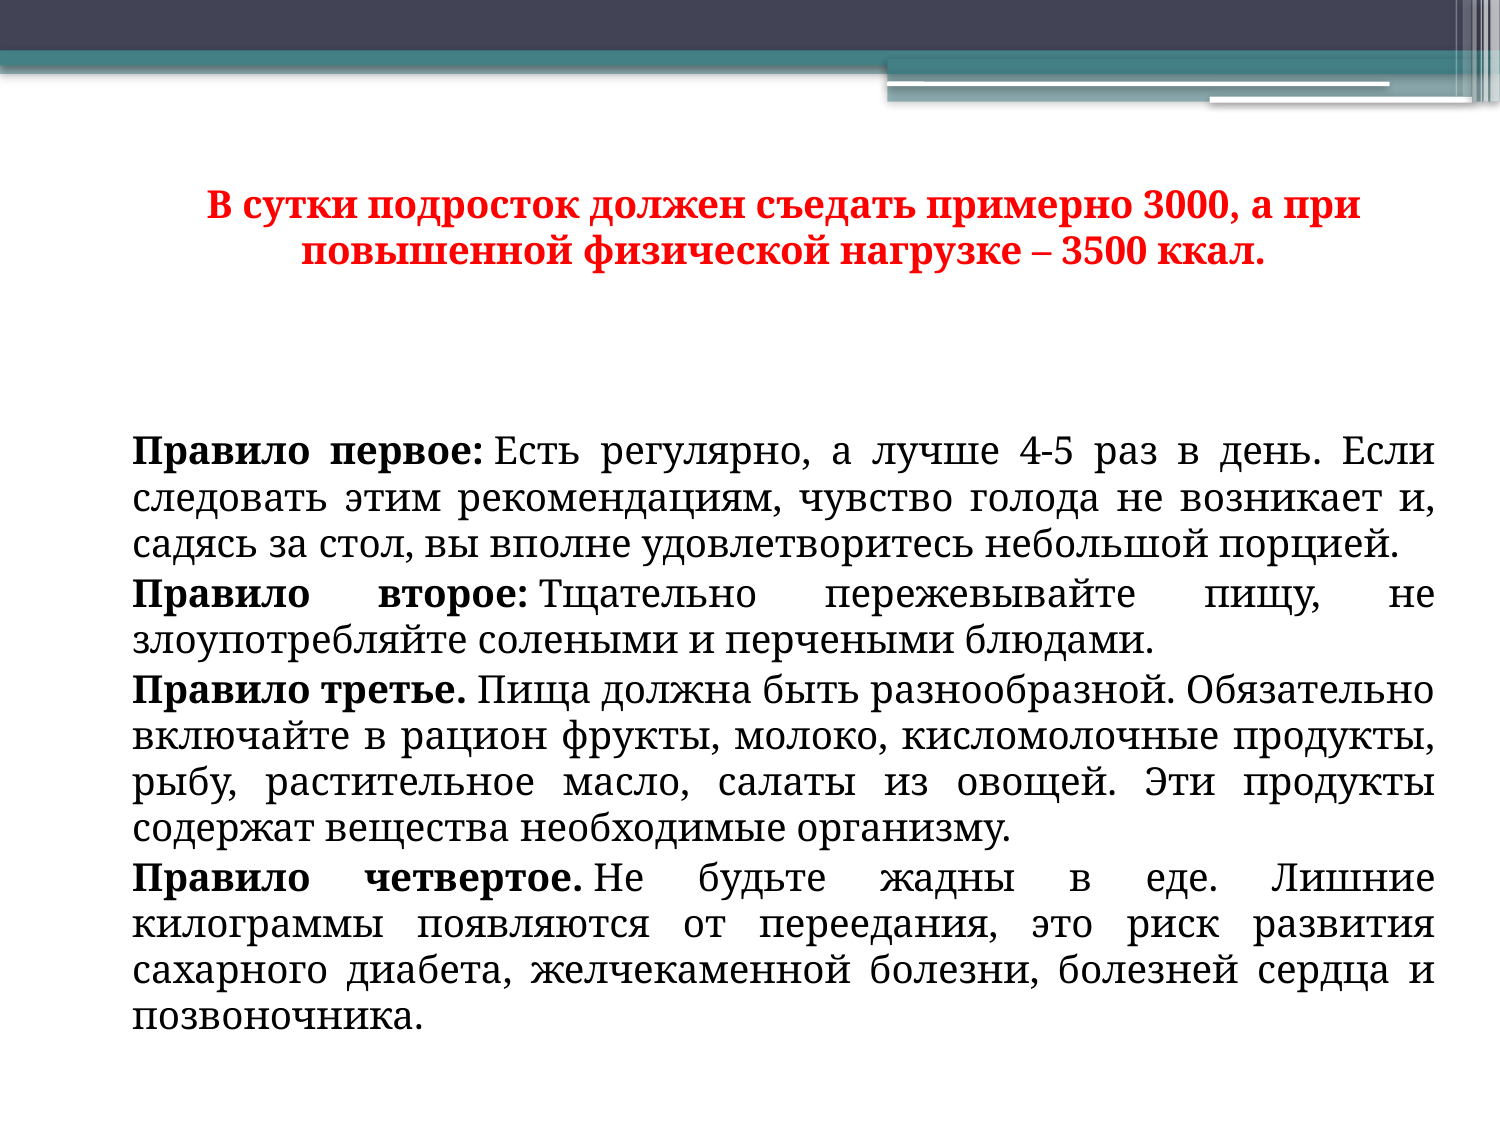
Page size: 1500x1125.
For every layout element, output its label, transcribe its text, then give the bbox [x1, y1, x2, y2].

list В сутки подросток должен съедать примерно 3000, а при повышенной физической нагрузке – 3500 ккал. Правило первое: Есть регулярно, а лучше 4-5 раз в день. Если следовать этим рекомендациям, чувство голода не возникает и, садясь за стол, вы вполне удовлетворитесь небольшой порцией. Правило второе: Тщательно пережевывайте пищу, не злоупотребляйте солеными и перчеными блюдами. Правило третье. Пища должна быть разнообразной. Обязательно включайте в рацион фрукты, молоко, кисломолочные продукты, рыбу, растительное масло, салаты из овощей. Эти продукты содержат вещества необходимые организму. Правило четвертое. Не будьте жадны в еде. Лишние килограммы появляются от переедания, это риск развития сахарного диабета, желчекаменной болезни, болезней сердца и позвоночника. [100, 172, 1451, 1047]
